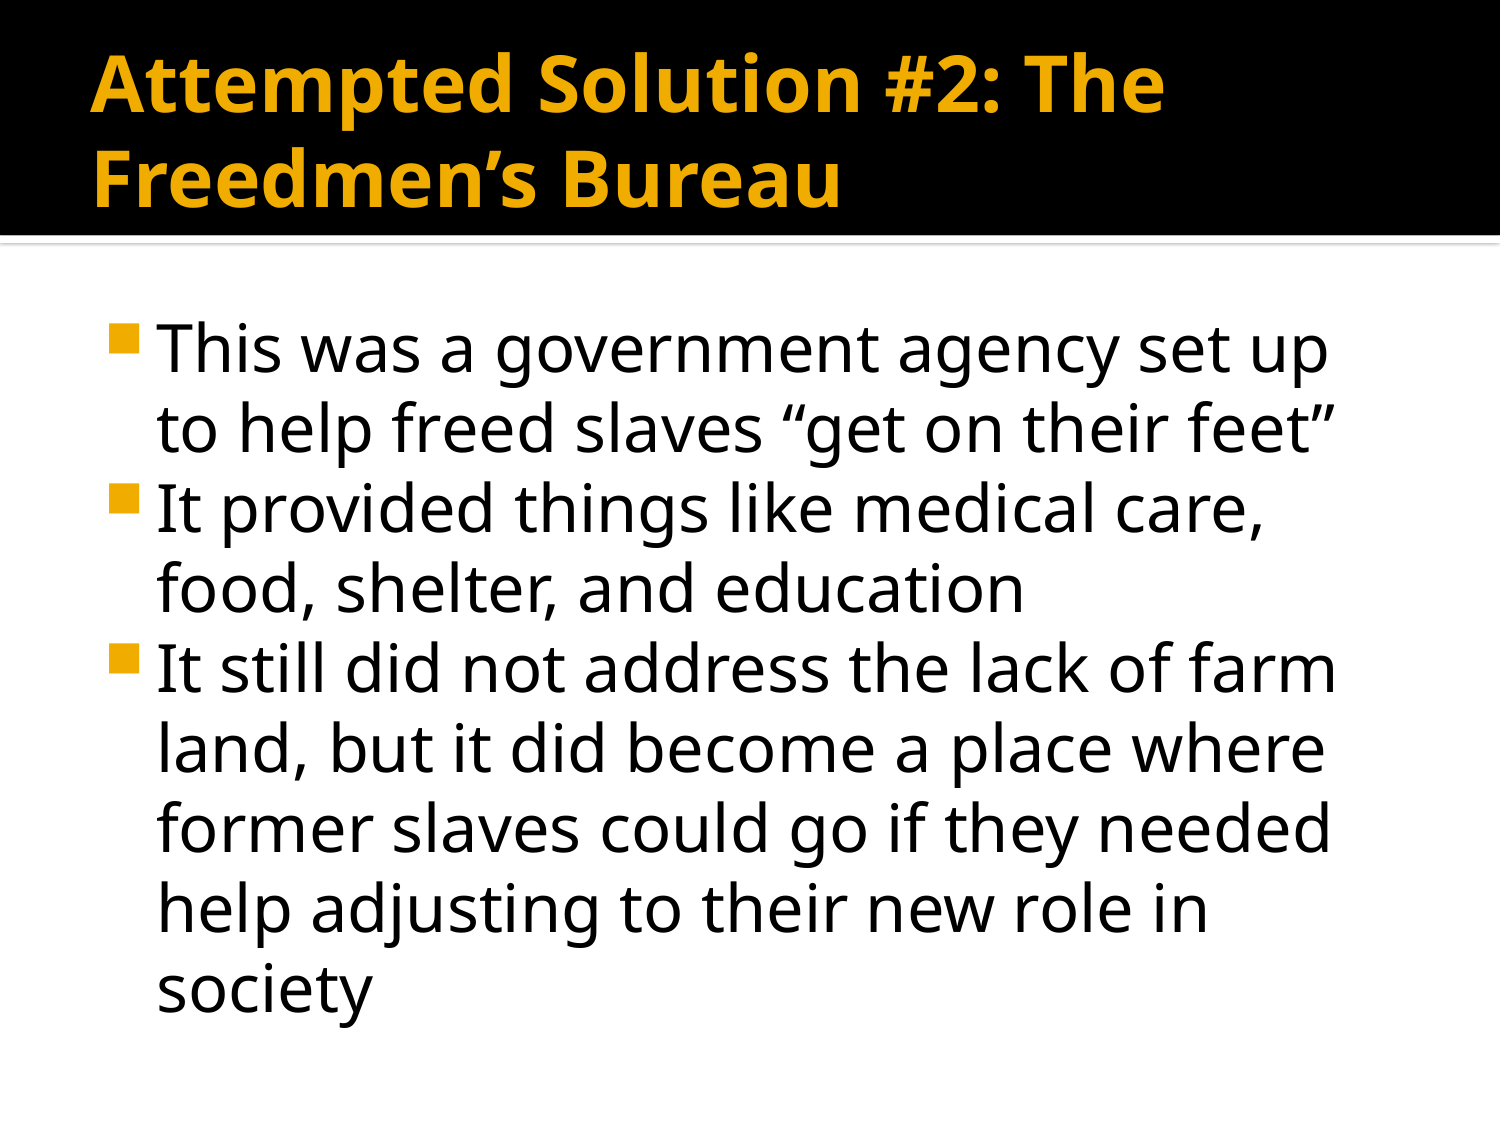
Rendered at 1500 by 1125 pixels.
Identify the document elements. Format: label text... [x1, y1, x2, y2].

title Attempted Solution #2: The Freedmen’s Bureau [75, 25, 1425, 231]
list This was a government agency set up to help freed slaves “get on their feet” It provided things like medical care, food, shelter, and education It still did not address the lack of farm land, but it did become a place where former slaves could go if they needed help adjusting to their new role in society [75, 291, 1425, 1050]
